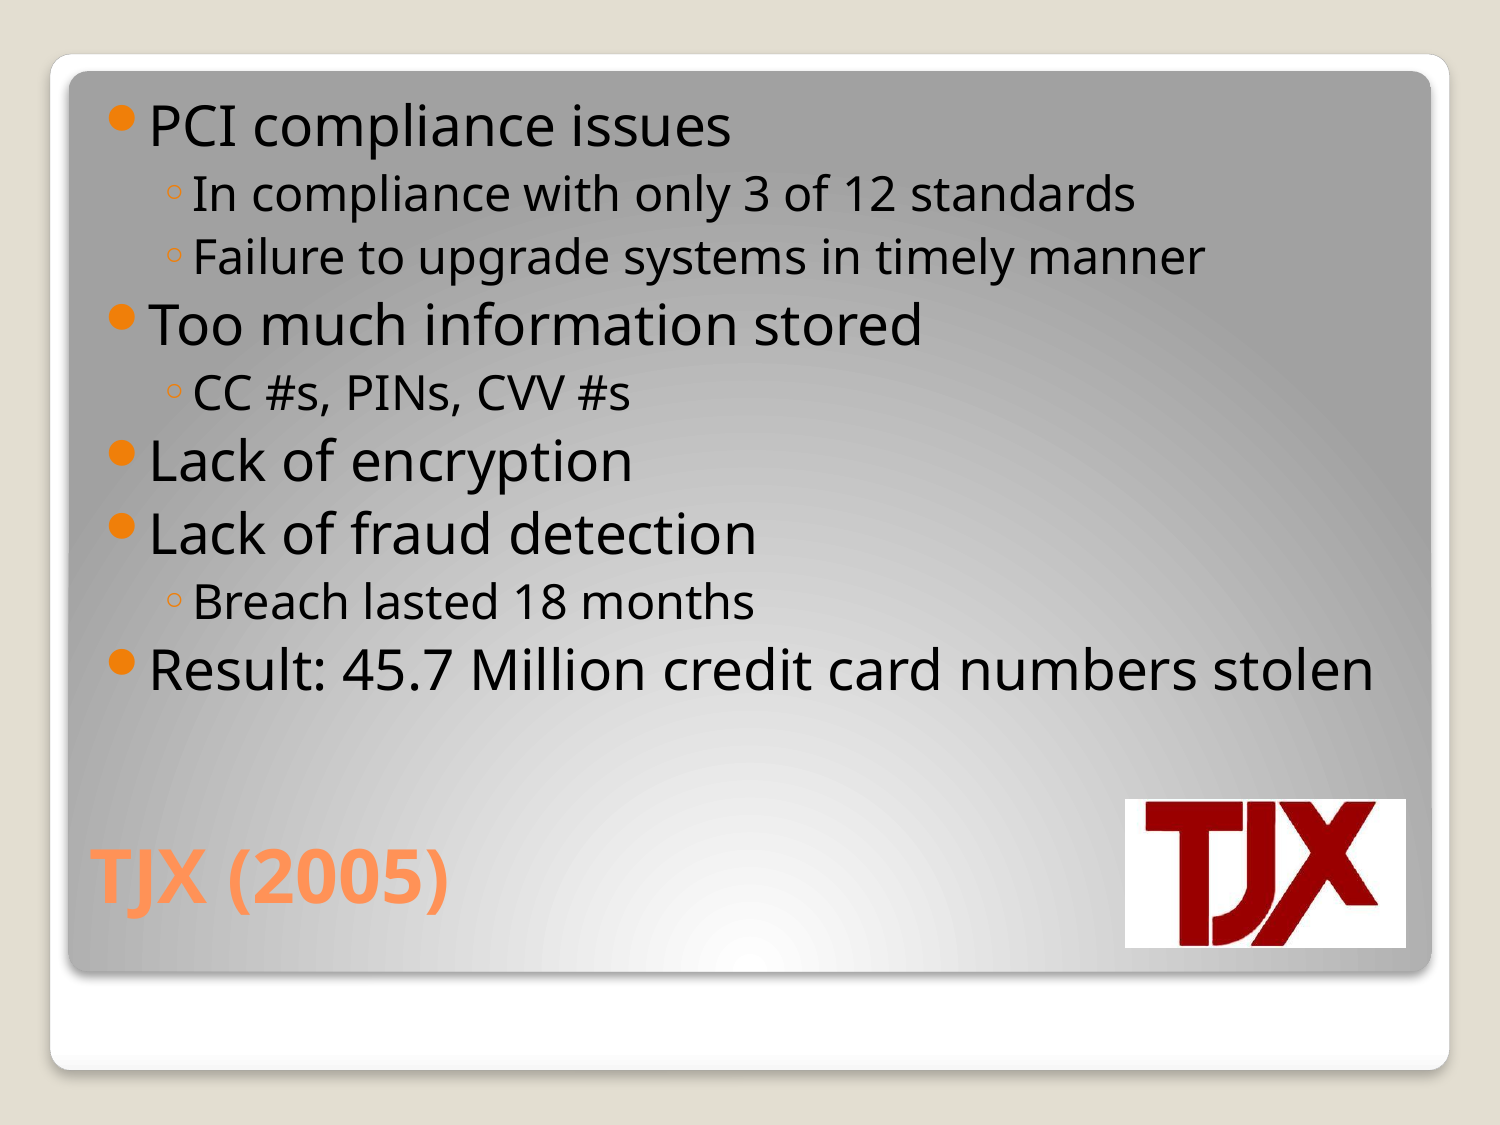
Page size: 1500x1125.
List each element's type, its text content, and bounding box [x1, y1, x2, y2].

title TJX (2005) [75, 787, 1418, 960]
list PCI compliance issues In compliance with only 3 of 12 standards Failure to upgrade systems in timely manner Too much information stored CC #s, PINs, CVV #s Lack of encryption Lack of fraud detection Breach lasted 18 months Result: 45.7 Million credit card numbers stolen [75, 75, 1418, 762]
picture [1124, 799, 1406, 948]
